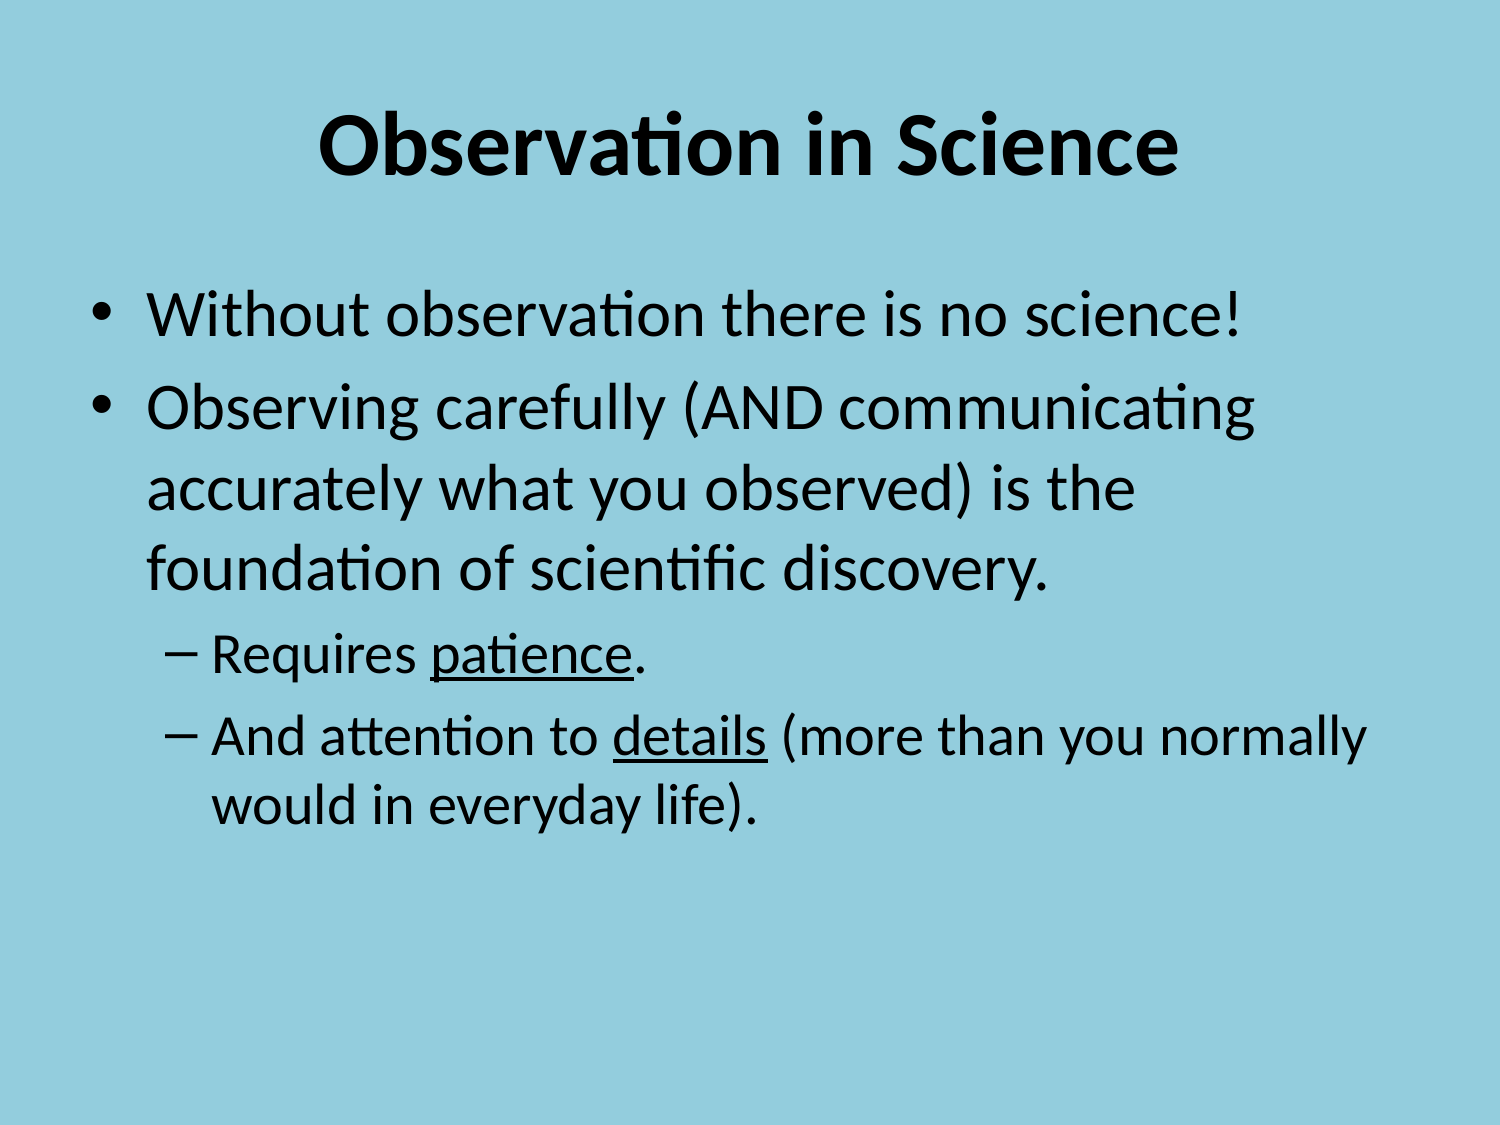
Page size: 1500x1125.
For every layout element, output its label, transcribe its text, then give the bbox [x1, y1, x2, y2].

title Observation in Science [75, 45, 1425, 233]
list Without observation there is no science! Observing carefully (AND communicating accurately what you observed) is the foundation of scientific discovery. Requires patience. And attention to details (more than you normally would in everyday life). [75, 262, 1425, 1005]
